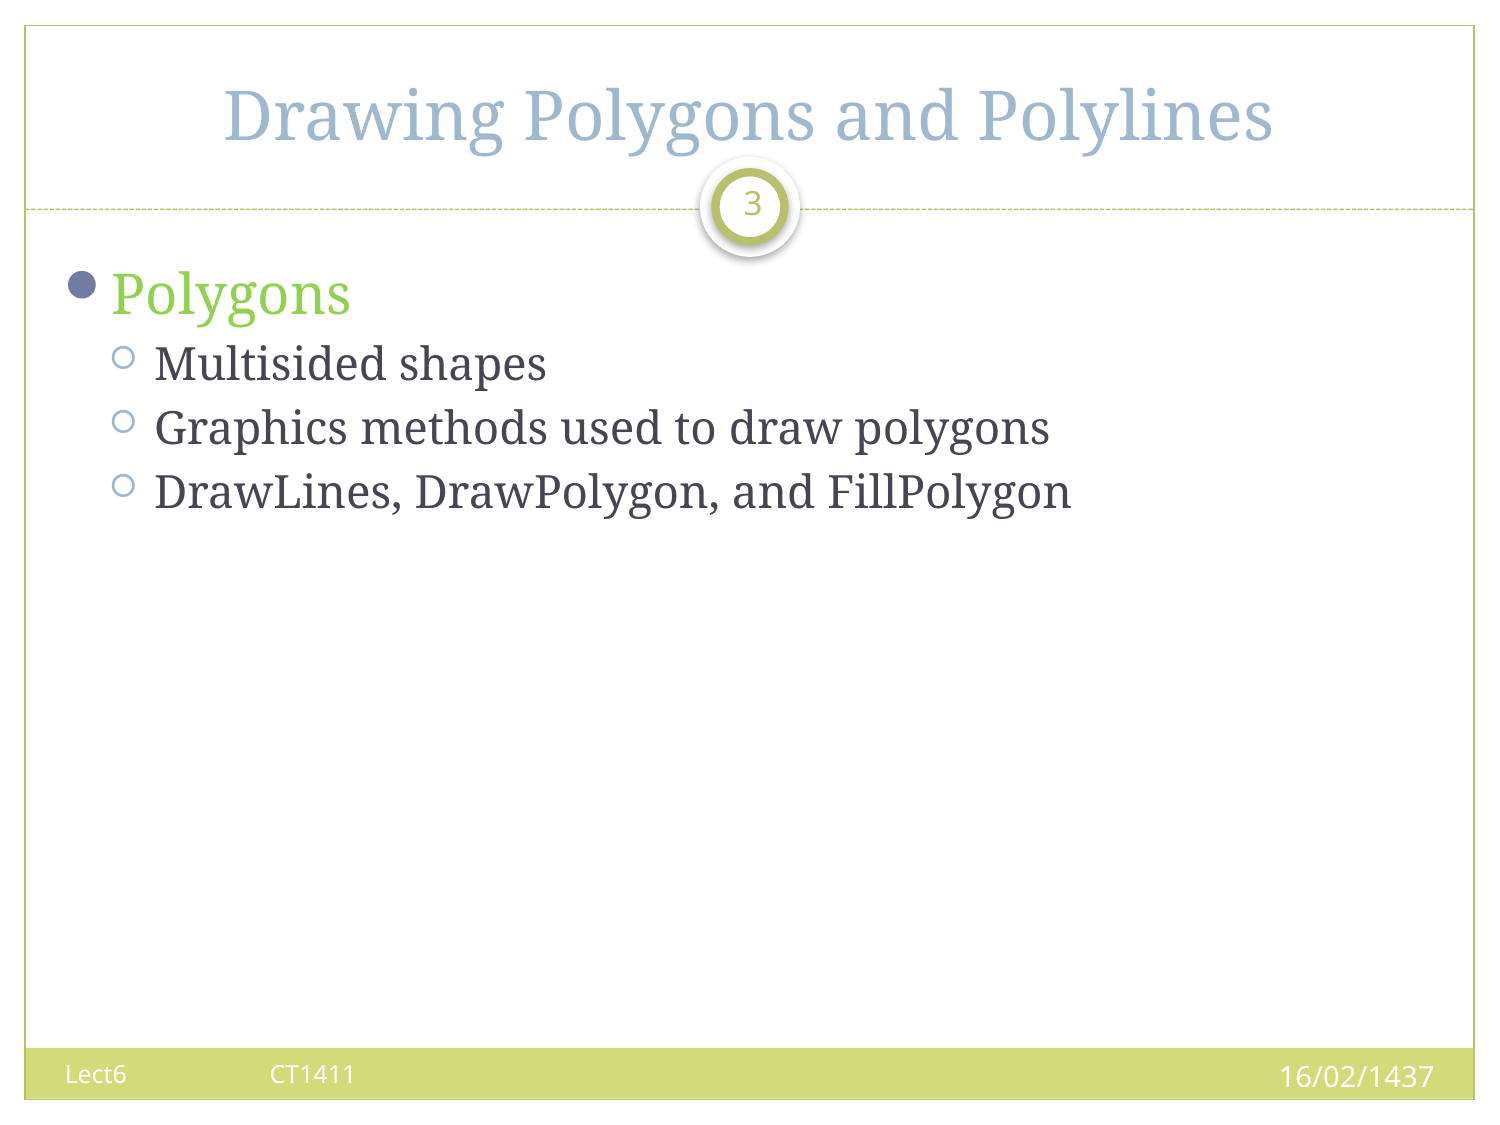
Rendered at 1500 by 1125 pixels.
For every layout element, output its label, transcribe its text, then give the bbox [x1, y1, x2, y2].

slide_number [950, 1050, 1450, 1111]
footer Lect6 CT1411 [50, 1051, 638, 1112]
slide_number 3 [715, 168, 791, 241]
title Drawing Polygons and Polylines [49, 37, 1450, 162]
list Polygons Multisided shapes Graphics methods used to draw polygons DrawLines, DrawPolygon, and FillPolygon [49, 250, 1445, 1001]
